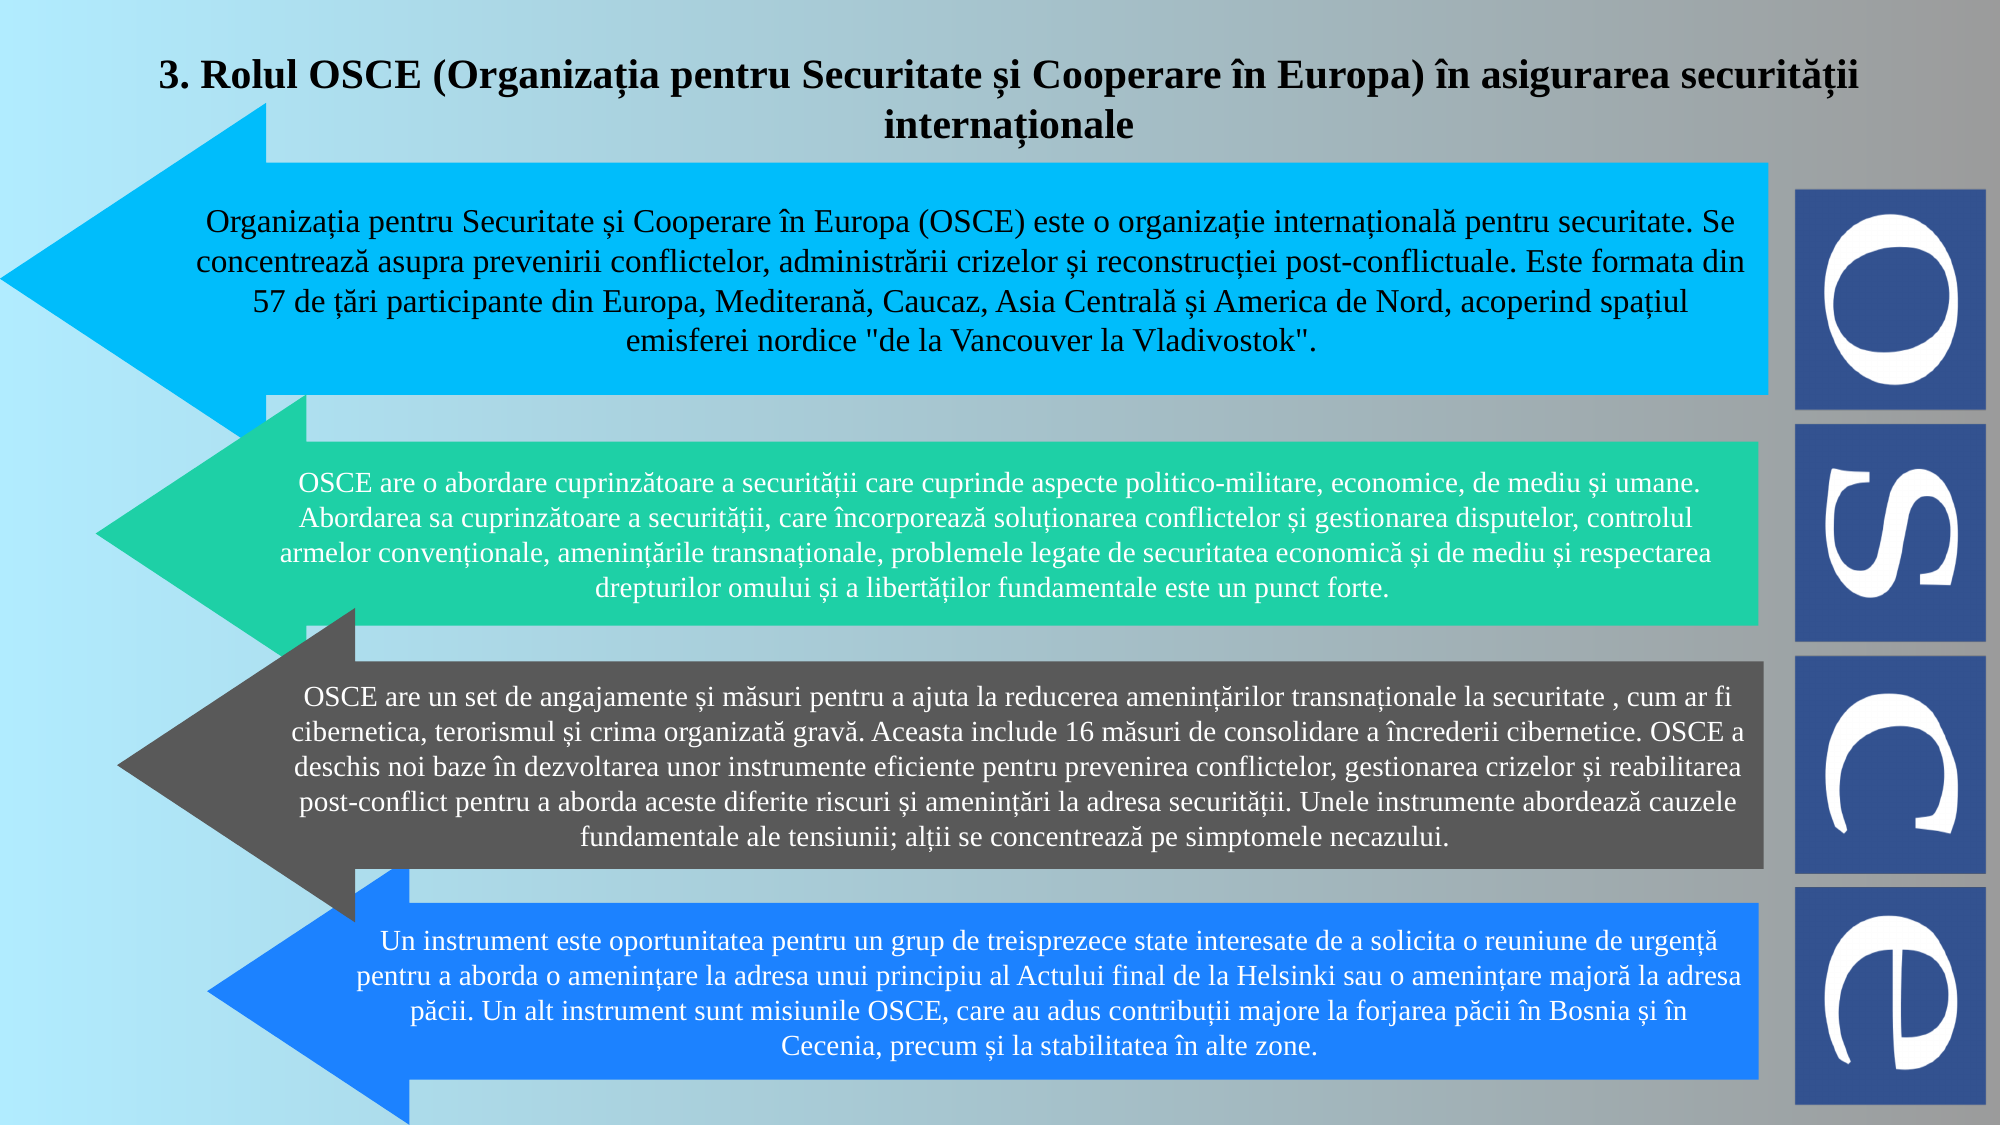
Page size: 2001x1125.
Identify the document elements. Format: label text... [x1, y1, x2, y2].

picture [1411, 169, 2000, 1125]
text_box 3. Rolul OSCE (Organizația pentru Securitate și Cooperare în Europa) în asigurarea securității internaționale [18, 39, 2000, 155]
text_box OSCE are un set de angajamente și măsuri pentru a ajuta la reducerea amenințărilor transnaționale la securitate , cum ar fi cibernetica, terorismul și crima organizată gravă. Aceasta include 16 măsuri de consolidare a încrederii cibernetice. OSCE a deschis noi baze în dezvoltarea unor instrumente eficiente pentru prevenirea conflictelor, gestionarea crizelor și reabilitarea post-conflict pentru a aborda aceste diferite riscuri și amenințări la adresa securității. Unele instrumente abordează cauzele fundamentale ale tensiunii; alții se concentrează pe simptomele necazului. [115, 605, 1765, 925]
text_box Un instrument este oportunitatea pentru un grup de treisprezece state interesate de a solicita o reuniune de urgență pentru a aborda o amenințare la adresa unui principiu al Actului final de la Helsinki sau o amenințare majoră la adresa păcii. Un alt instrument sunt misiunile OSCE, care au adus contribuții majore la forjarea păcii în Bosnia și în Cecenia, precum și la stabilitatea în alte zone. [205, 871, 1760, 1125]
text_box Organizația pentru Securitate și Cooperare în Europa (OSCE) este o organizație internațională pentru securitate. Se concentrează asupra prevenirii conflictelor, administrării crizelor și reconstrucției post-conflictuale. Este formata din 57 de țări participante din Europa, Mediterană, Caucaz, Asia Centrală și America de Nord, acoperind spațiul emisferei nordice "de la Vancouver la Vladivostok". [0, 155, 1770, 438]
text_box OSCE are o abordare cuprinzătoare a securității care cuprinde aspecte politico-militare, economice, de mediu și umane. Abordarea sa cuprinzătoare a securității, care încorporează soluționarea conflictelor și gestionarea disputelor, controlul armelor convenționale, amenințările transnaționale, problemele legate de securitatea economică și de mediu și respectarea drepturilor omului și a libertăților fundamentale este un punct forte. [93, 392, 1760, 656]
